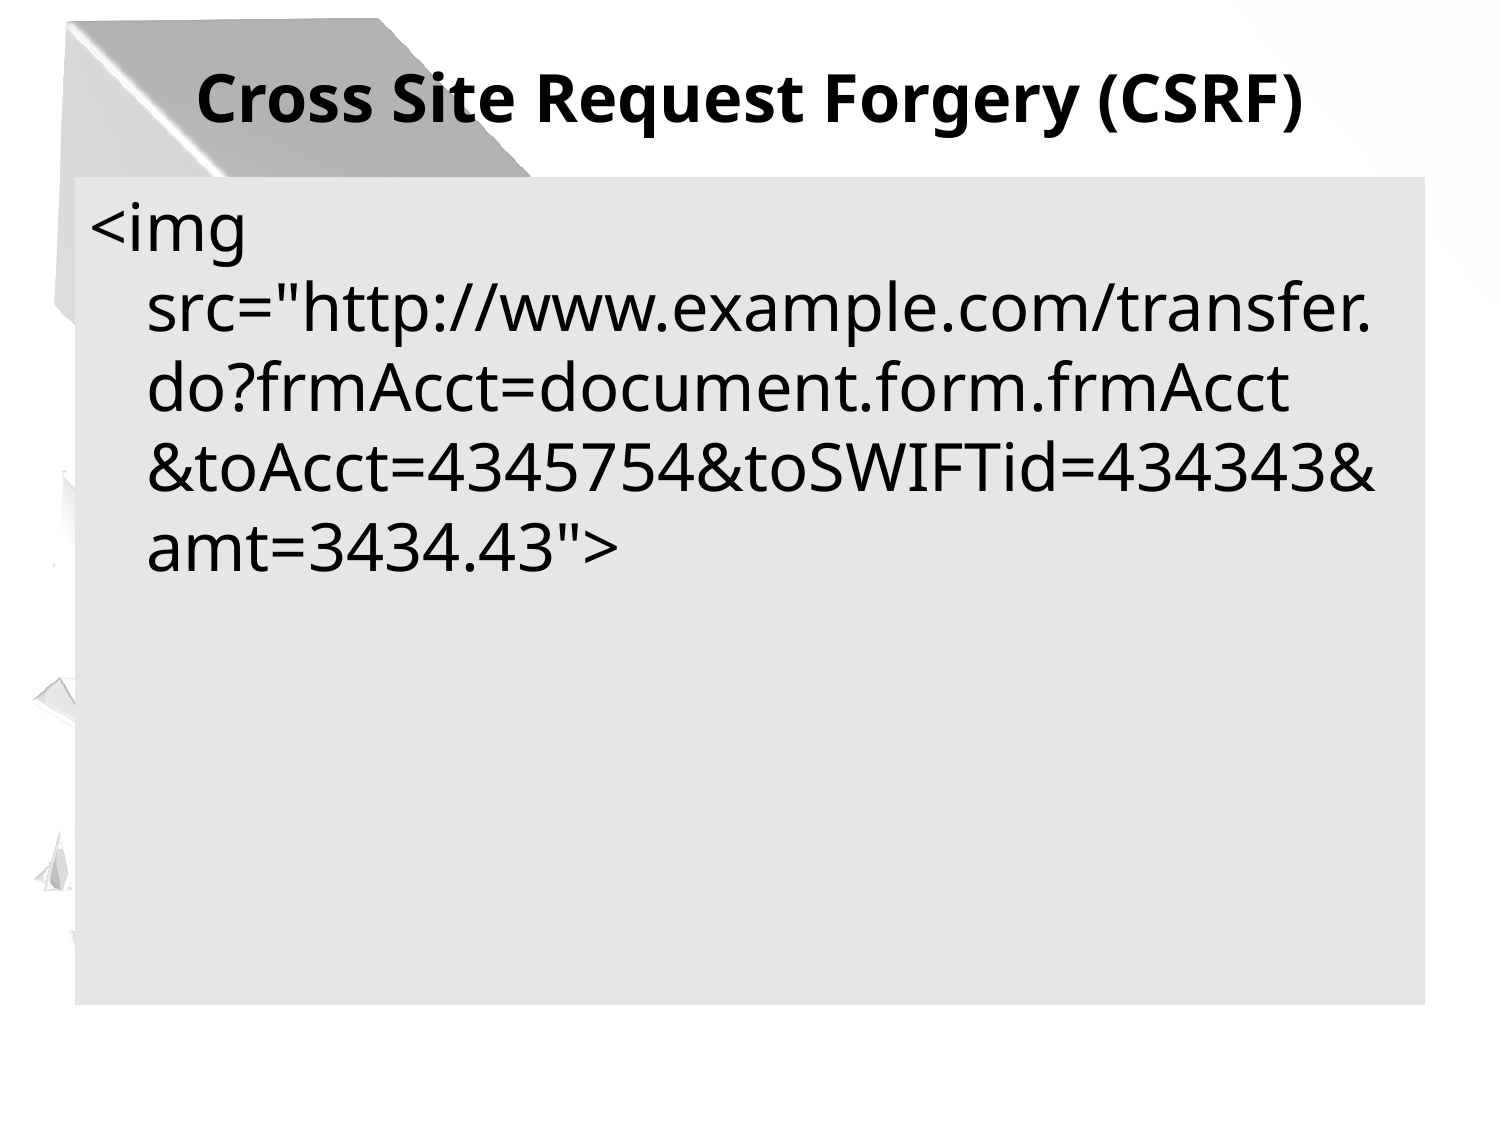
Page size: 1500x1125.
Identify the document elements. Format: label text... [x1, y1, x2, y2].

title Cross Site Request Forgery (CSRF) [74, 44, 1426, 148]
list <img src="http://www.example.com/transfer.do?frmAcct=document.form.frmAcct &toAcct=4345754&toSWIFTid=434343&amt=3434.43"> [74, 176, 1426, 1006]
picture [0, 0, 1500, 1125]
